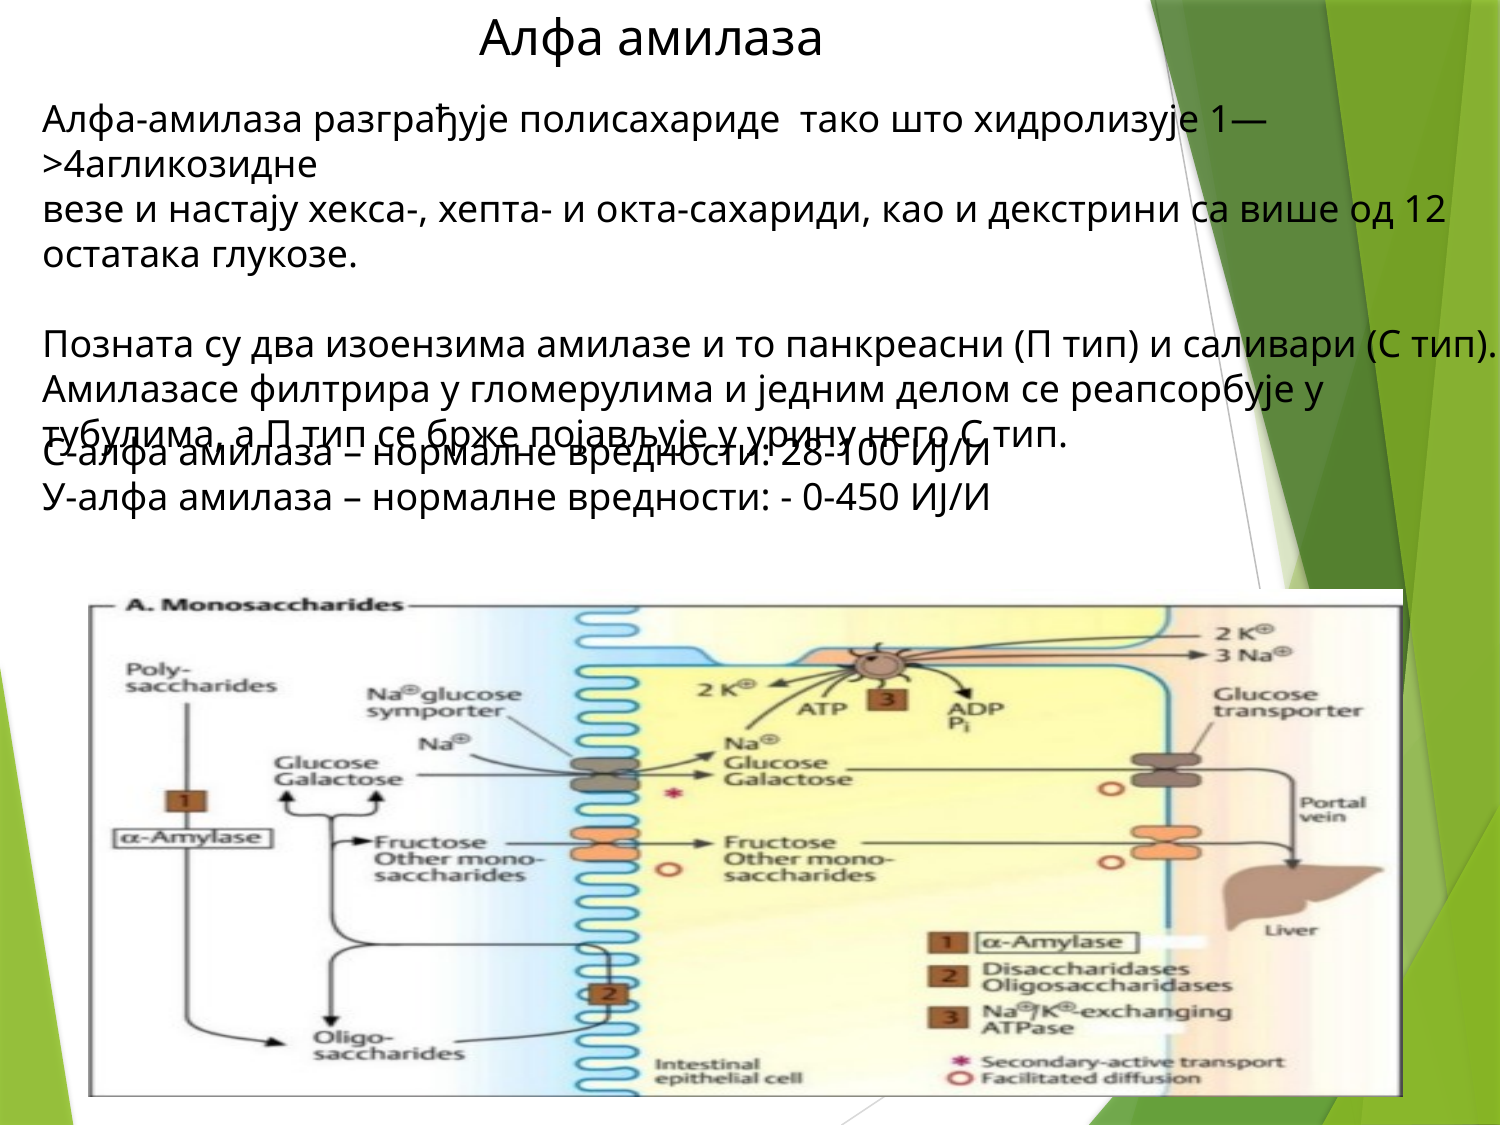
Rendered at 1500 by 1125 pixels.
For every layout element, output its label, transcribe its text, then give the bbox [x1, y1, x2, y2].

text_box Алфа-амилаза разграђује полисахариде тако што хидролизује 1—>4агликозидне везе и настају хекса-, хепта- и окта-сахариди, као и декстрини са више од 12 остатака глукозе. Позната су два изоензима амилазе и то панкреасни (П тип) и саливари (С тип). Амилазасе филтрира у гломерулима и једним делом се реапсорбује у тубулима, а П тип се брже појављује у урину него С тип. [27, 87, 1500, 463]
text_box С-алфа амилаза – нормалне вредности: 28-100 ИЈ/И У-алфа амилаза – нормалне вредности: - 0-450 ИЈ/И [27, 421, 1056, 526]
text_box Алфа амилаза [464, 0, 840, 73]
picture [88, 588, 1404, 1098]
